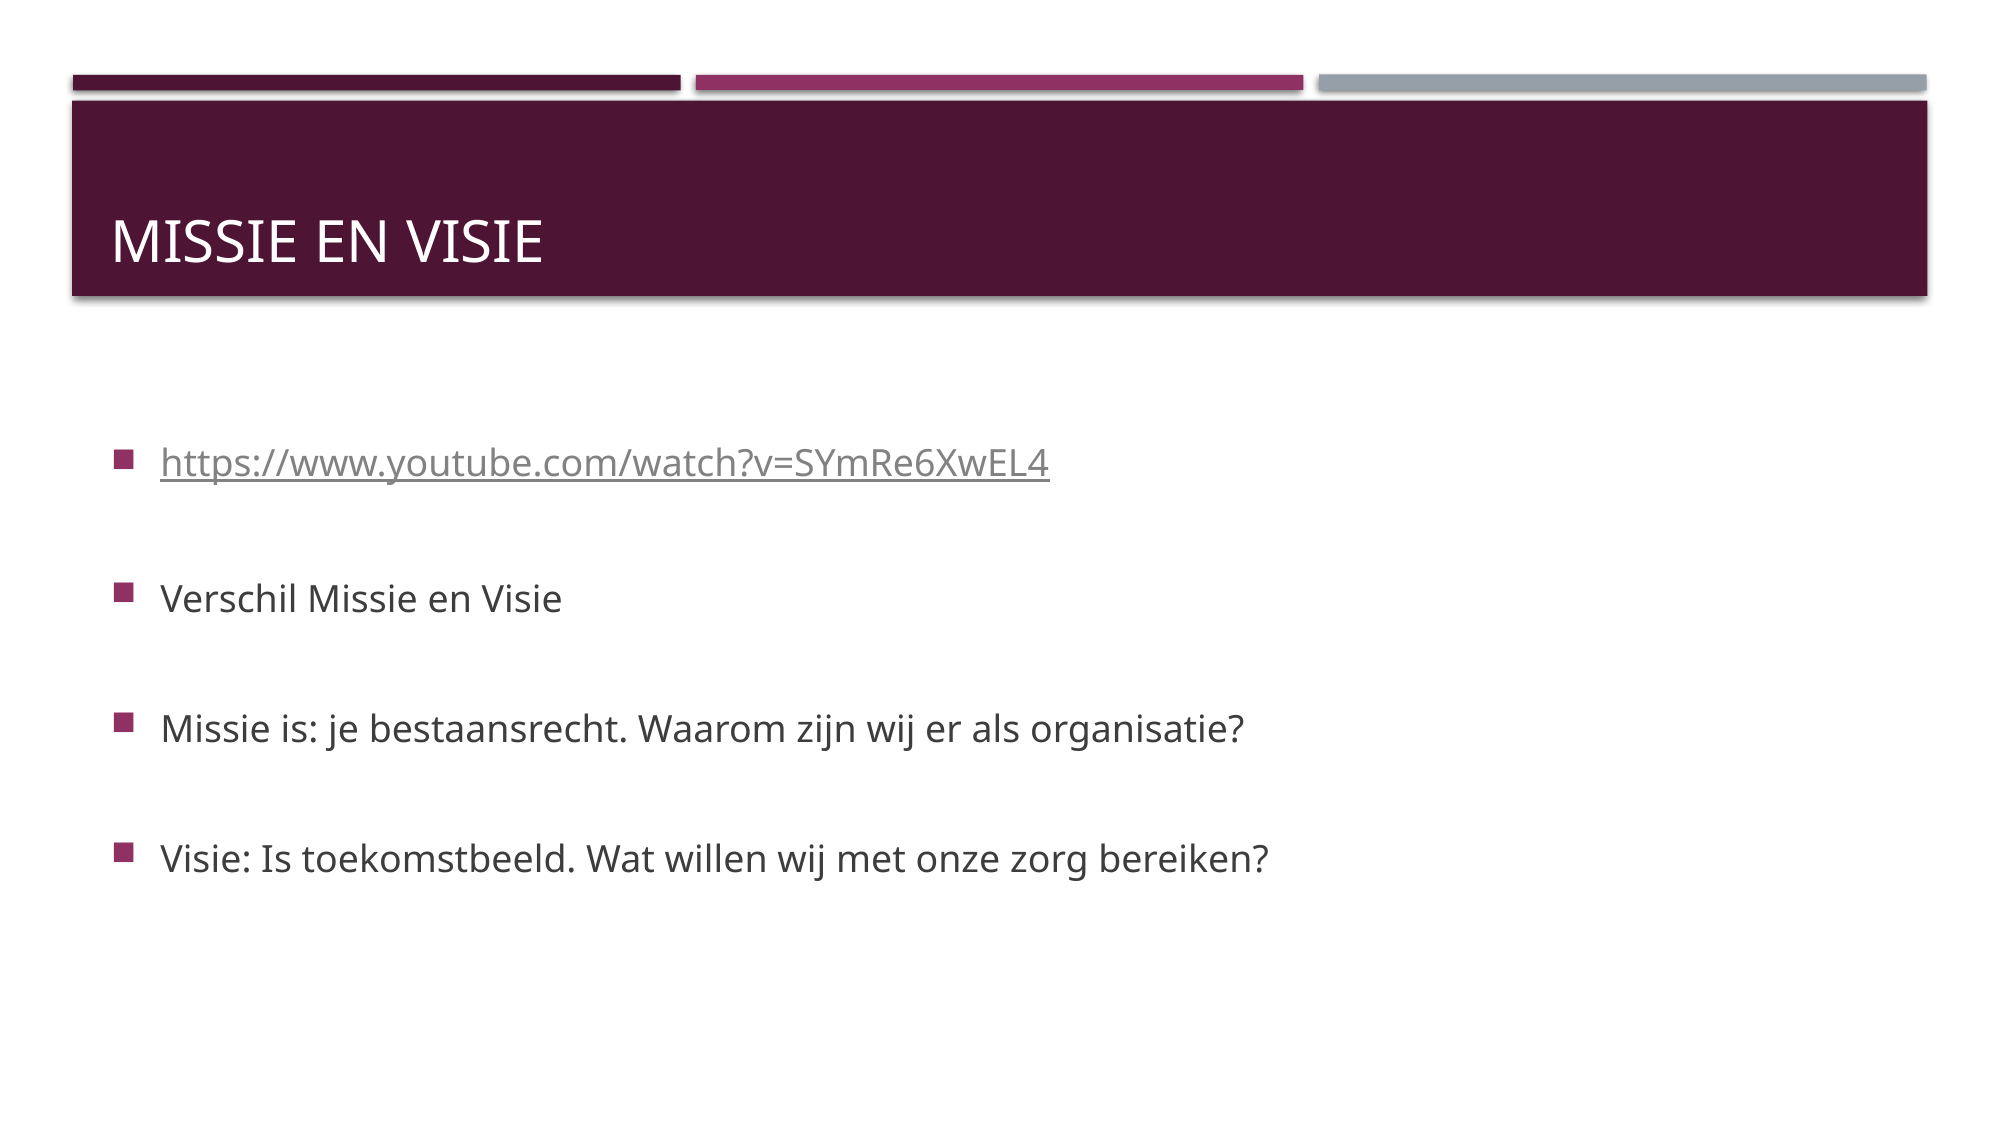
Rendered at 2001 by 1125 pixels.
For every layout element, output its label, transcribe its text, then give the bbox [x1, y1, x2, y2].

list https://www.youtube.com/watch?v=SYmRe6XwEL4 Verschil Missie en Visie Missie is: je bestaansrecht. Waarom zijn wij er als organisatie? Visie: Is toekomstbeeld. Wat willen wij met onze zorg bereiken? [95, 357, 1905, 962]
title Missie en Visie [95, 115, 1905, 282]
